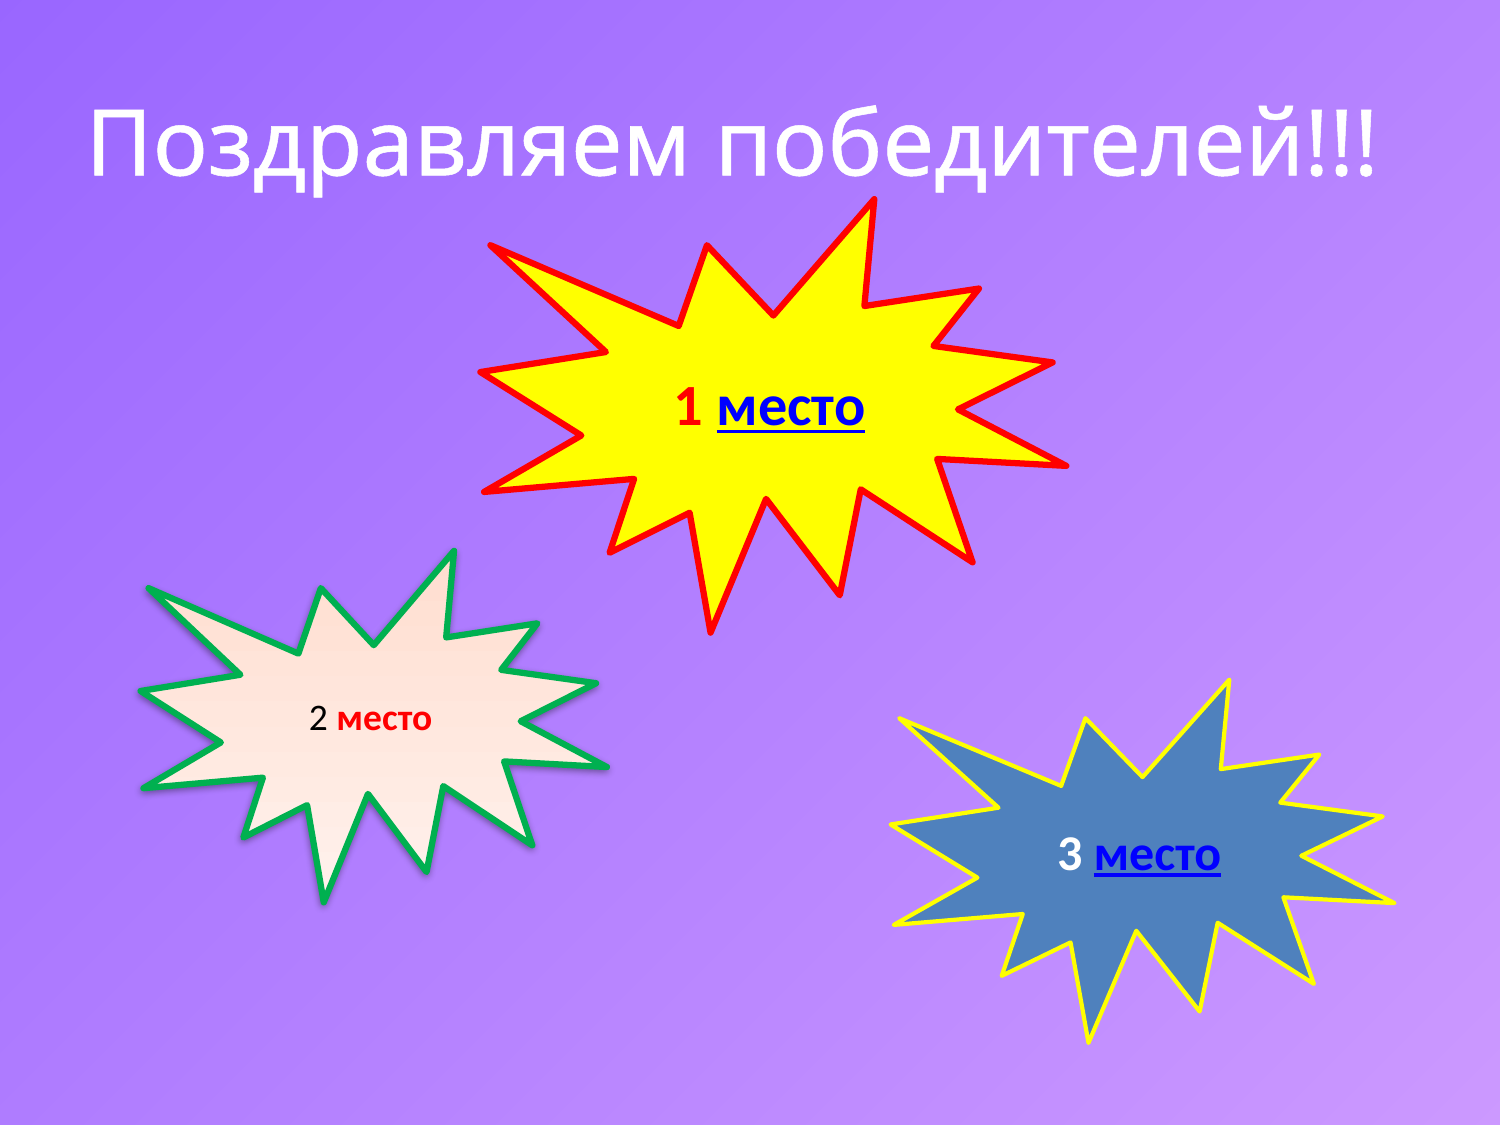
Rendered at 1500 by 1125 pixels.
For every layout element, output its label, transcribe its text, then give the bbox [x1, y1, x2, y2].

text_box 2 место [139, 550, 608, 904]
text_box 3 место [888, 677, 1397, 1045]
title Поздравляем победителей!!! [46, 45, 1465, 233]
text_box 1 место [478, 197, 1069, 635]
